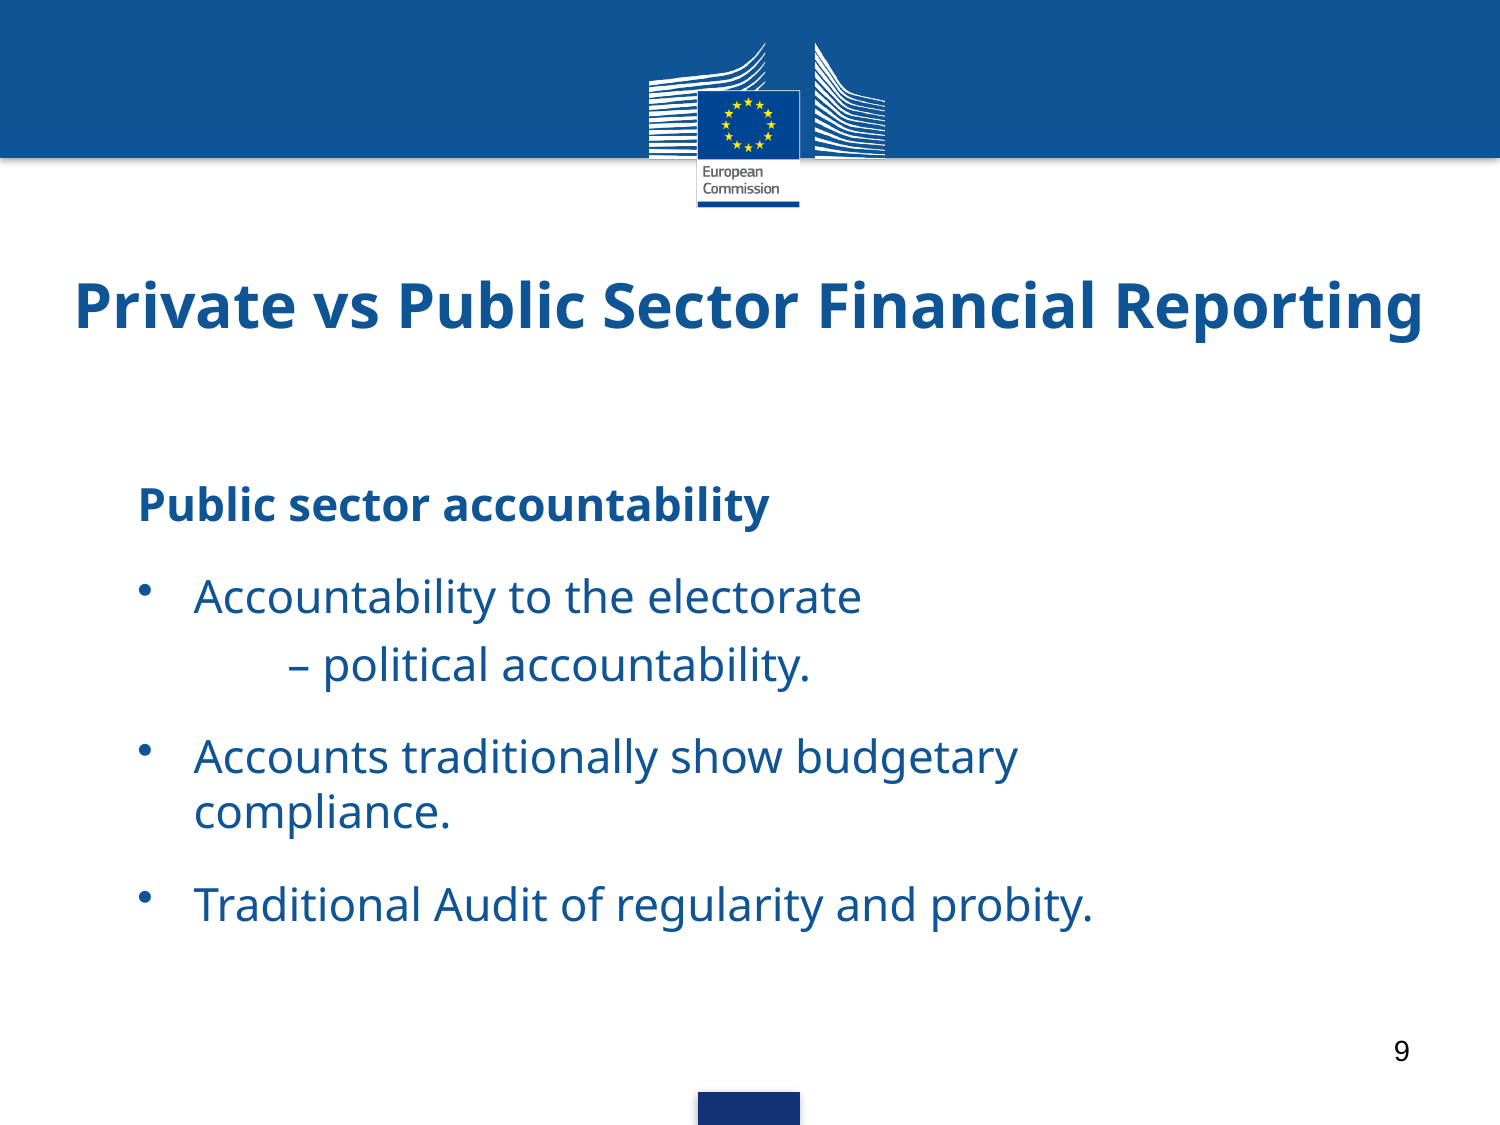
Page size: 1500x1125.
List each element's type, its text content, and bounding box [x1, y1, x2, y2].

list Public sector accountability Accountability to the electorate – political accountability. Accounts traditionally show budgetary compliance. Traditional Audit of regularity and probity. [122, 468, 1378, 965]
text_box Private vs Public Sector Financial Reporting [0, 209, 1500, 398]
slide_number 9 [1074, 1024, 1426, 1103]
picture [649, 42, 885, 208]
